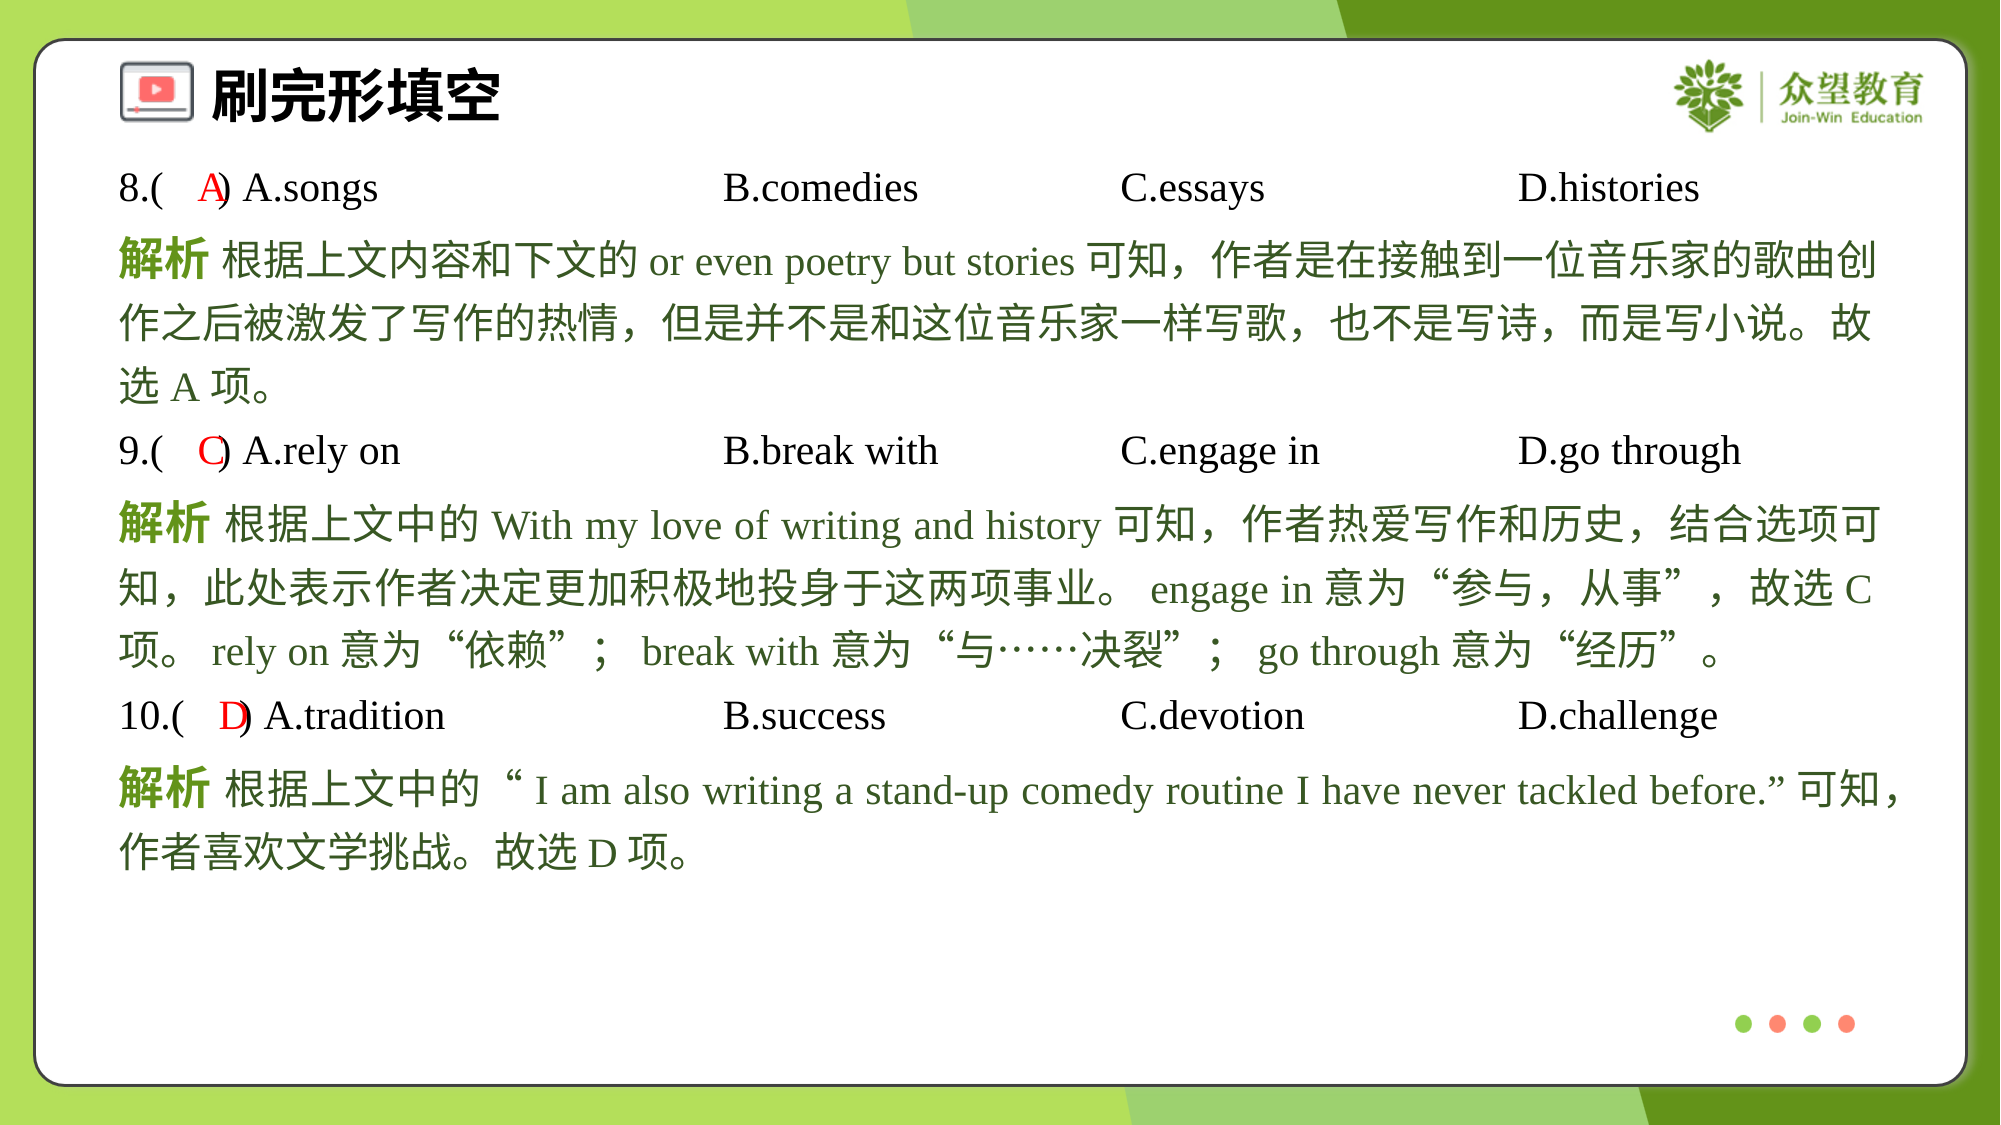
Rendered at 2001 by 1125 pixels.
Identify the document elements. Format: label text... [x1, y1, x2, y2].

text_box 9.( ) A.rely on B.break with C.engage in D.go through [231, 410, 1883, 468]
text_box 解析 根据上文中的“I am also writing a stand-up comedy routine I have never tackled before.”可知，作者喜欢文学挑战。故选D项。 [118, 744, 1883, 872]
text_box 8.( ) A.songs B.comedies C.essays D.histories [118, 146, 192, 204]
text_box 9.( ) A.rely on B.break with C.engage in D.go through [118, 410, 192, 468]
text_box A [192, 146, 233, 205]
text_box 解析 根据上文中的With my love of writing and history可知，作者热爱写作和历史，结合选项可知，此处表示作者决定更加积极地投身于这两项事业。engage in意为“参与，从事”，故选C项。rely on意为“依赖”；break with意为“与……决裂”；go through意为“经历”。 [118, 480, 1883, 669]
picture [0, 0, 2000, 1125]
text_box 解析 根据上文内容和下文的or even poetry but stories可知，作者是在接触到一位音乐家的歌曲创作之后被激发了写作的热情，但是并不是和这位音乐家一样写歌，也不是写诗，而是写小说。故选A项。 [118, 215, 1883, 405]
text_box 8.( ) A.songs B.comedies C.essays D.histories [233, 146, 1883, 204]
text_box 10.( ) A.tradition B.success C.devotion D.challenge [118, 675, 213, 733]
text_box 10.( ) A.tradition B.success C.devotion D.challenge [254, 675, 1883, 733]
text_box C [192, 410, 231, 469]
text_box D [213, 675, 254, 733]
